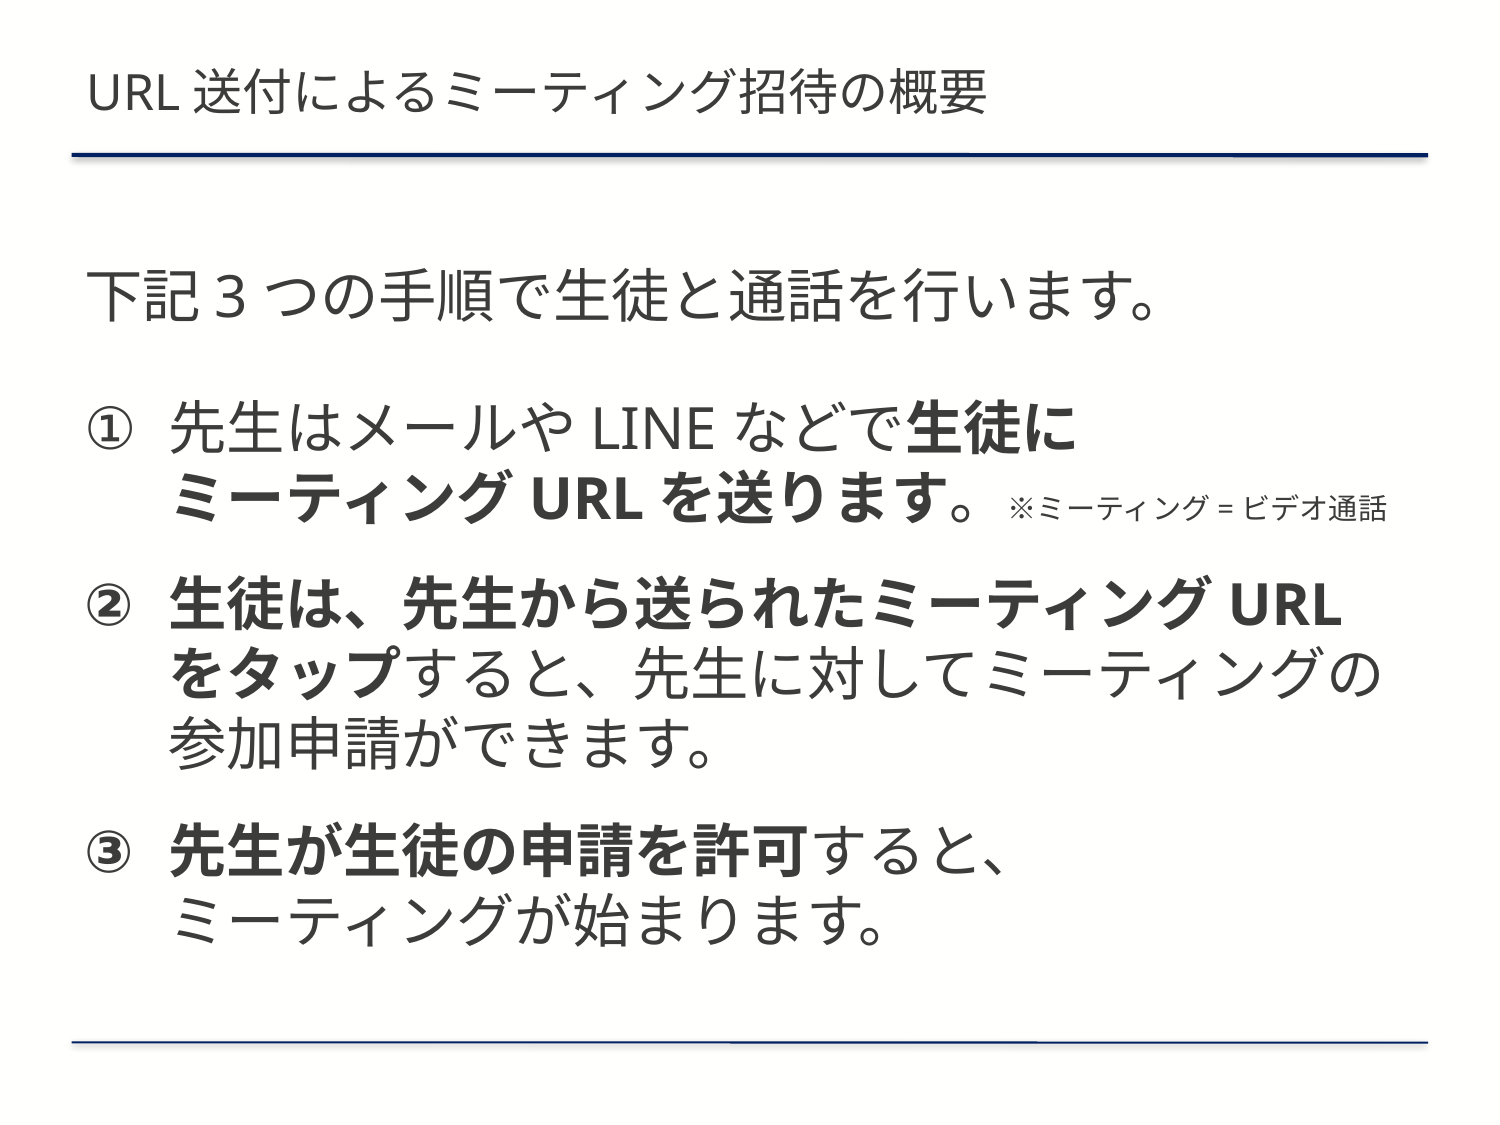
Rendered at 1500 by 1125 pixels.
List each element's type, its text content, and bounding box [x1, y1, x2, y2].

title URL送付によるミーティング招待の概要 [71, 37, 1429, 143]
list 下記3つの手順で生徒と通話を行います。 先生はメールやLINEなどで生徒に ミーティングURLを送ります。※ミーティング=ビデオ通話 生徒は、先生から送られたミーティングURLをタップすると、先生に対してミーティングの参加申請ができます。 先生が生徒の申請を許可すると、 ミーティングが始まります。 [69, 200, 1429, 1013]
